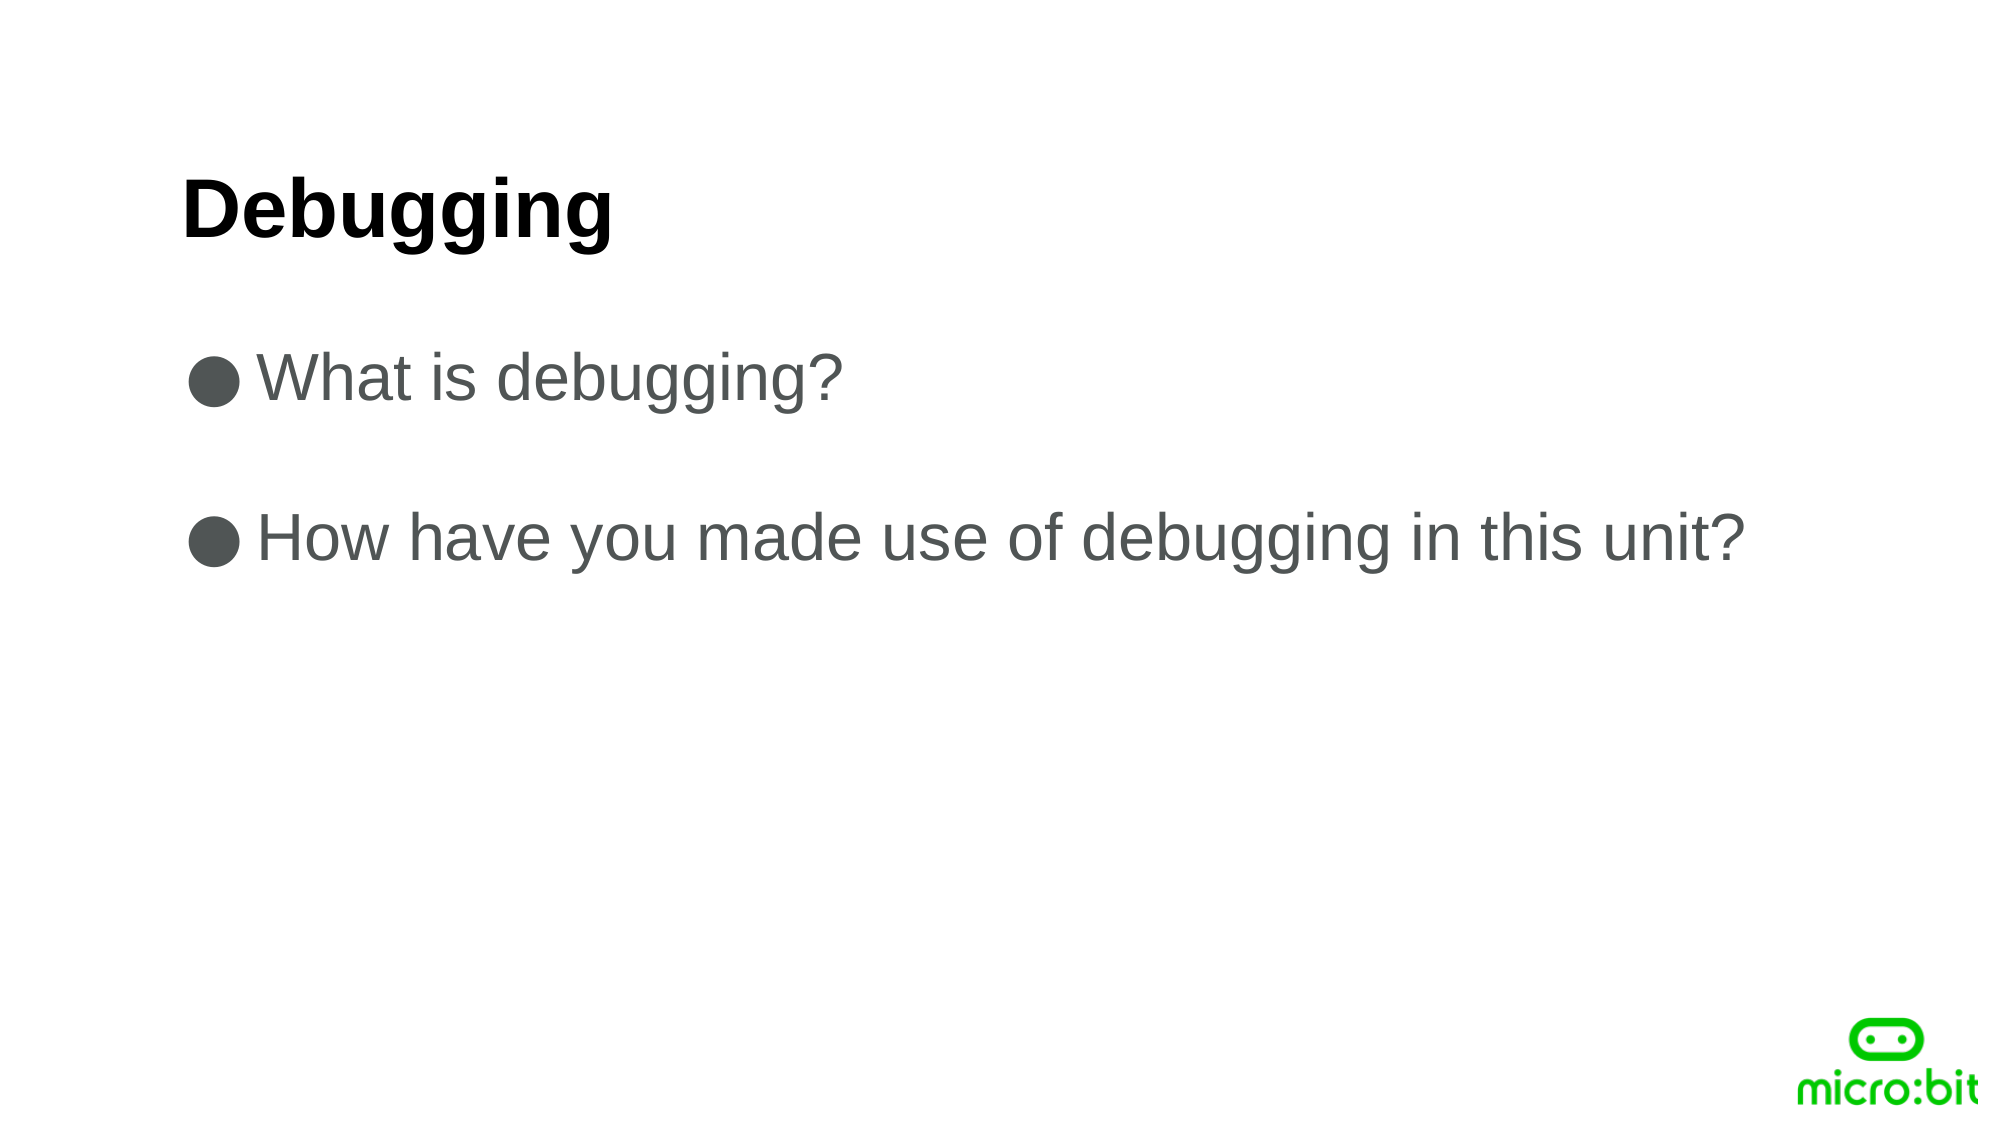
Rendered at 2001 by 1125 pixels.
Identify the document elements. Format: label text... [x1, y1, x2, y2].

picture [1797, 1017, 1978, 1106]
text_box Debugging What is debugging? How have you made use of debugging in this unit? [166, 60, 1918, 884]
